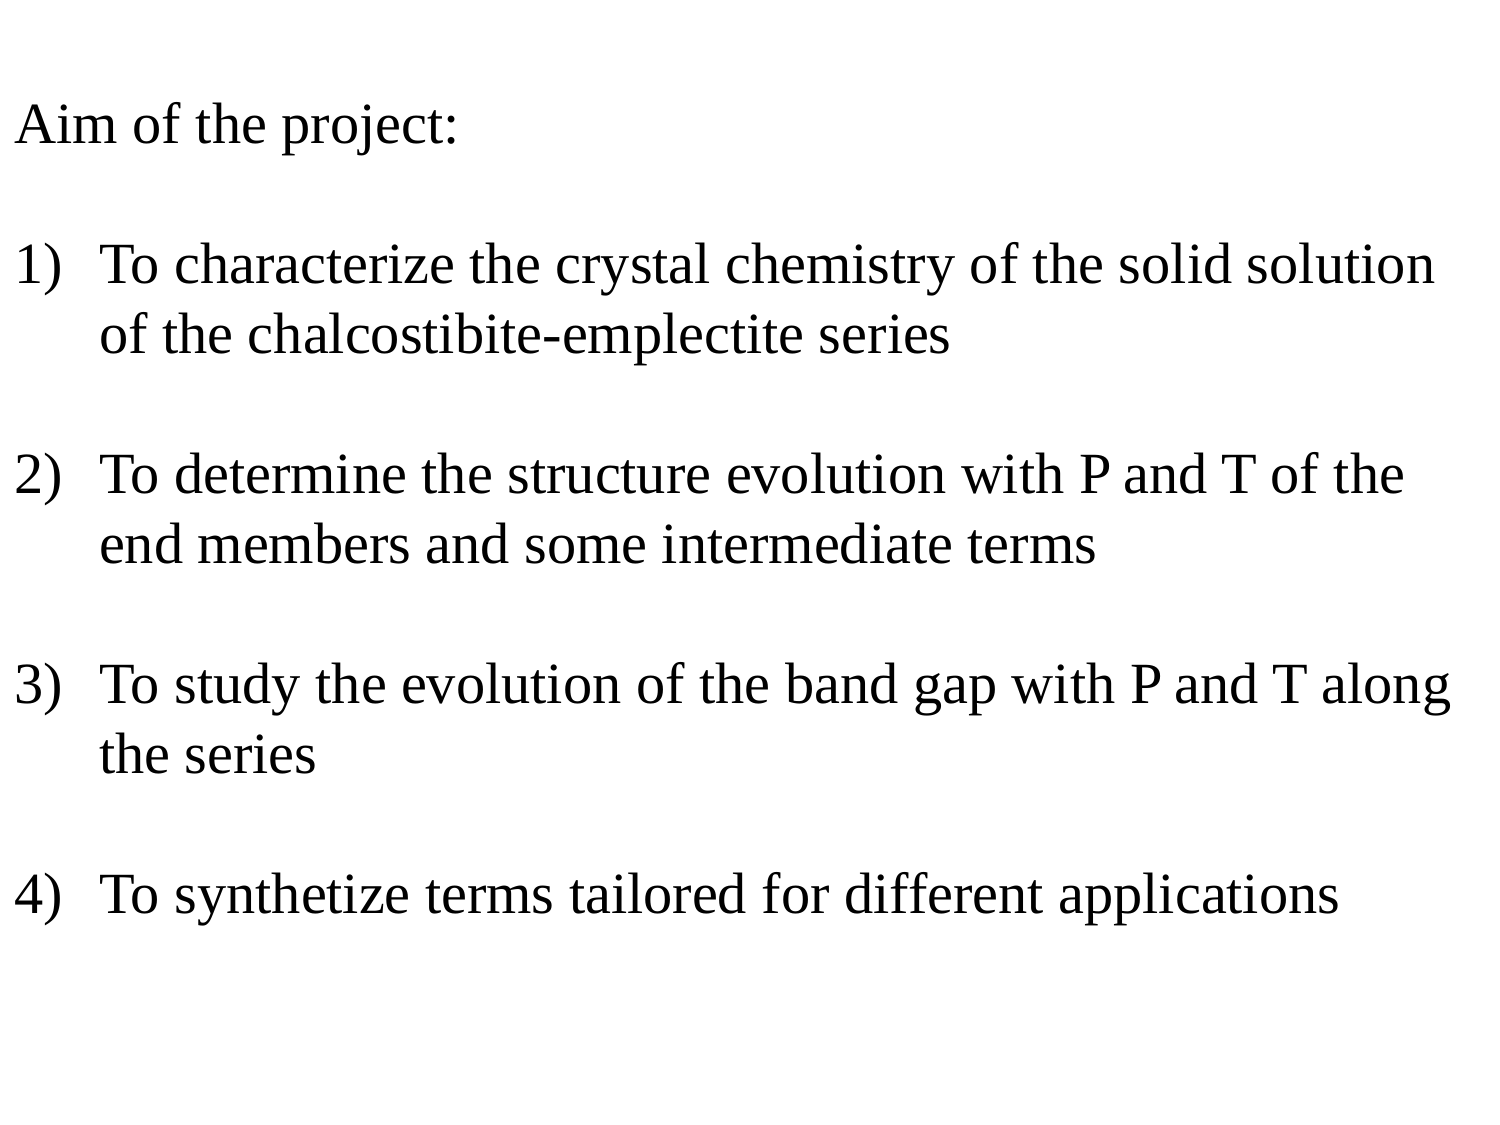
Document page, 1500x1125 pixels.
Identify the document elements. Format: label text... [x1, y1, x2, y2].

text_box Aim of the project: To characterize the crystal chemistry of the solid solution of the chalcostibite-emplectite series To determine the structure evolution with P and T of the end members and some intermediate terms To study the evolution of the band gap with P and T along the series To synthetize terms tailored for different applications [0, 78, 1500, 1003]
